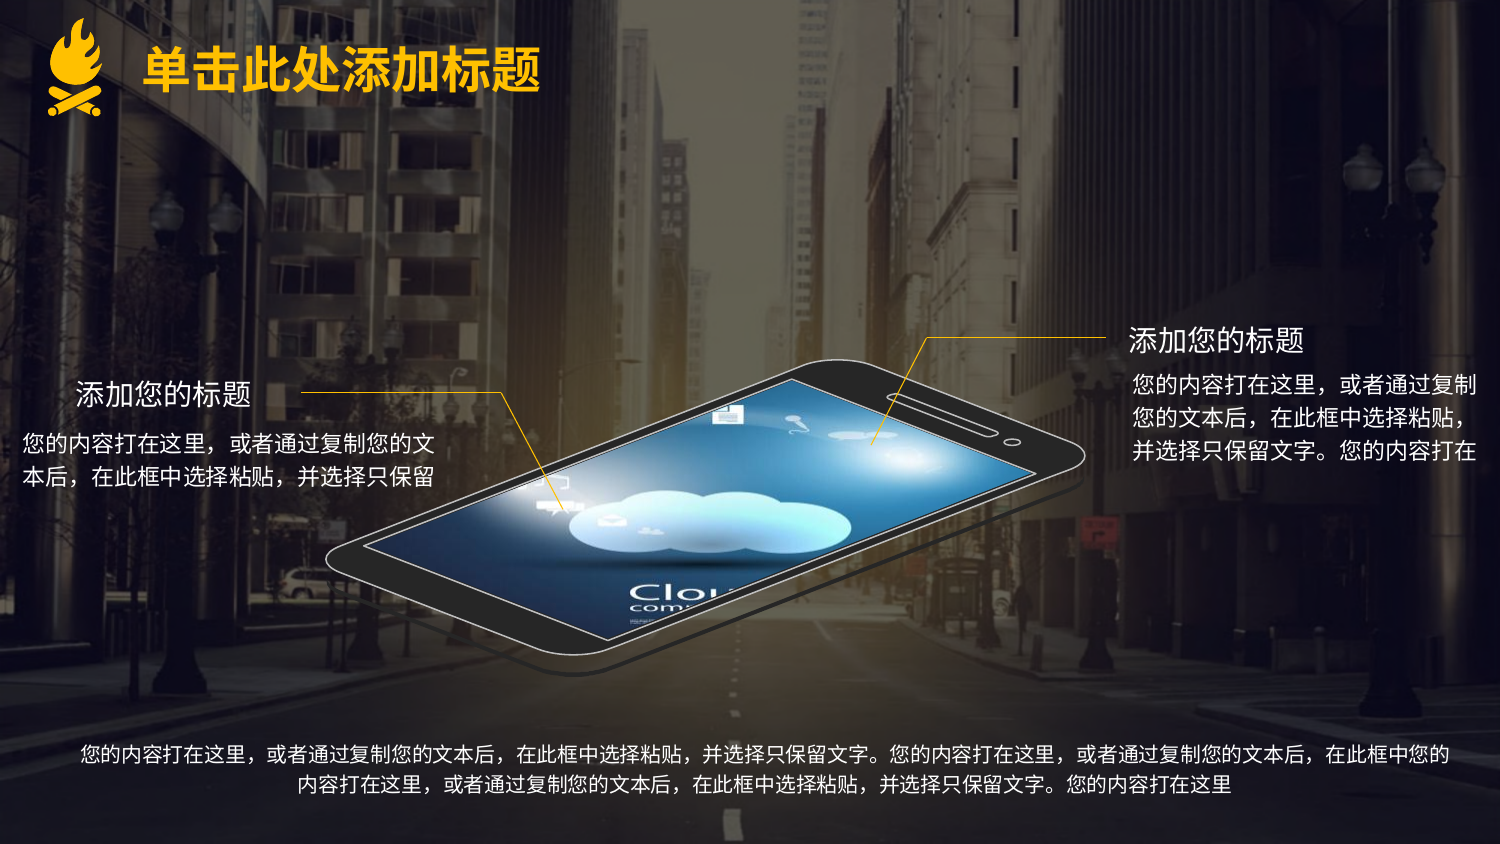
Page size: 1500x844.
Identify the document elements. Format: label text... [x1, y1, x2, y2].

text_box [46, 18, 103, 118]
picture [0, 0, 1500, 844]
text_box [320, 357, 1090, 677]
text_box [1114, 314, 1493, 495]
text_box 您的内容打在这里，或者通过复制您的文本后，在此框中选择粘贴，并选择只保留文字。您的内容打在这里，或者通过复制您的文本后，在此框中您的内容打在这里，或者通过复制您的文本后，在此框中选择粘贴，并选择只保留文字。您的内容打在这里 [61, 729, 1469, 813]
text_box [871, 337, 1107, 446]
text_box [0, 368, 451, 493]
text_box 单击此处添加标题 [126, 31, 557, 107]
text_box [301, 392, 563, 510]
